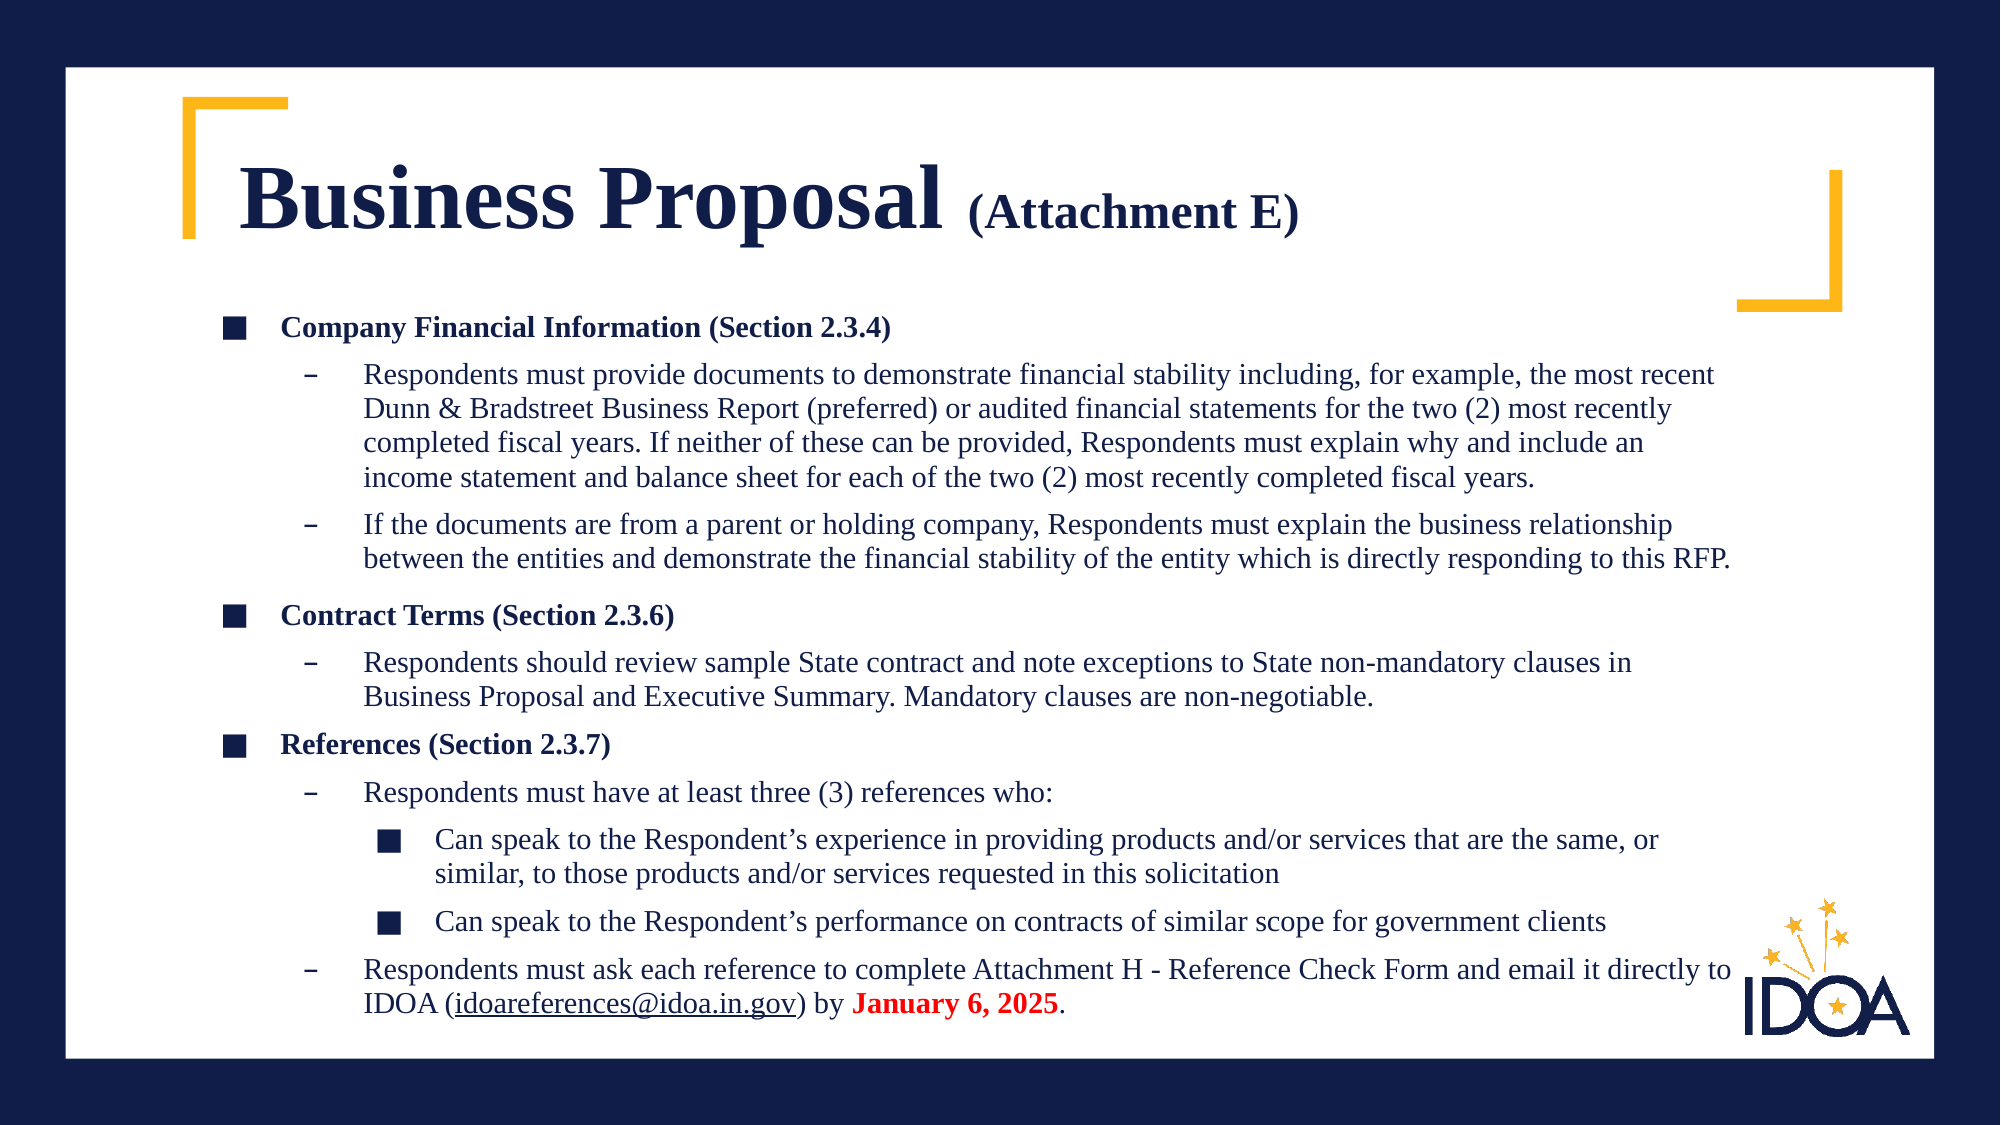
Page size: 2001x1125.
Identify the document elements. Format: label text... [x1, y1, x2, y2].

picture [1702, 857, 1959, 1114]
title Business Proposal (Attachment E) [225, 142, 1800, 279]
list Company Financial Information (Section 2.3.4) Respondents must provide documents to demonstrate financial stability including, for example, the most recent Dunn & Bradstreet Business Report (preferred) or audited financial statements for the two (2) most recently completed fiscal years. If neither of these can be provided, Respondents must explain why and include an income statement and balance sheet for each of the two (2) most recently completed fiscal years. If the documents are from a parent or holding company, Respondents must explain the business relationship between the entities and demonstrate the financial stability of the entity which is directly responding to this RFP. Contract Terms (Section 2.3.6) Respondents should review sample State contract and note exceptions to State non-mandatory clauses in Business Proposal and Executive Summary. Mandatory clauses are non-negotiable. References (Section 2.3.7) Respondents must have at least three (3) references who: Can speak to the Respondent’s experience in providing products and/or services that are the same, or similar, to those products and/or services requested in this solicitation Can speak to the Respondent’s performance on contracts of similar scope for government clients Respondents must ask each reference to complete Attachment H - Reference Check Form and email it directly to IDOA (idoareferences@idoa.in.gov) by January 6, 2025. [205, 307, 1753, 1061]
